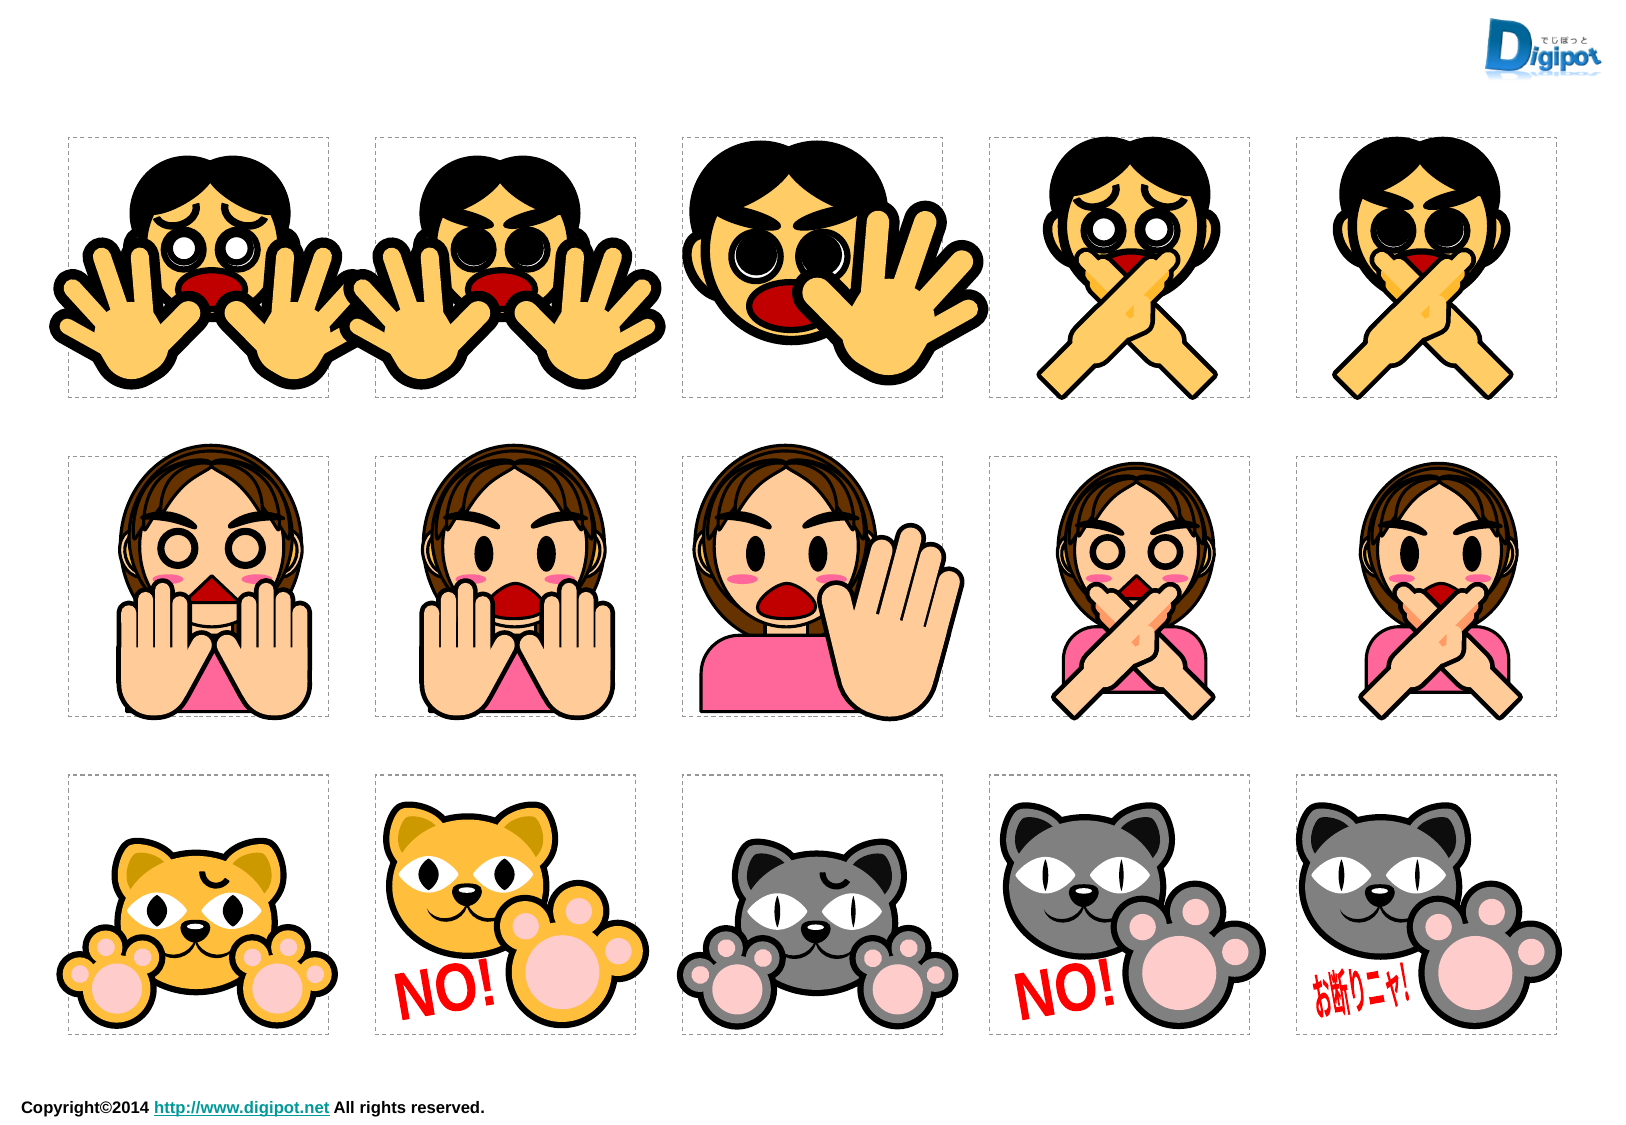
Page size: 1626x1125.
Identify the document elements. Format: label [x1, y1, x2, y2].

text_box [108, 436, 308, 716]
text_box [1349, 455, 1518, 732]
text_box [684, 841, 951, 1024]
text_box [683, 436, 949, 716]
text_box [801, 205, 989, 375]
text_box [50, 156, 338, 379]
text_box [1042, 455, 1215, 732]
picture [1485, 18, 1602, 82]
text_box [1302, 804, 1554, 1024]
text_box [389, 804, 641, 1024]
text_box [64, 840, 331, 1024]
text_box [1006, 804, 1258, 1024]
text_box [340, 156, 664, 379]
text_box [411, 436, 611, 716]
text_box [689, 140, 892, 341]
text_box [1026, 137, 1214, 413]
text_box [1321, 137, 1504, 413]
